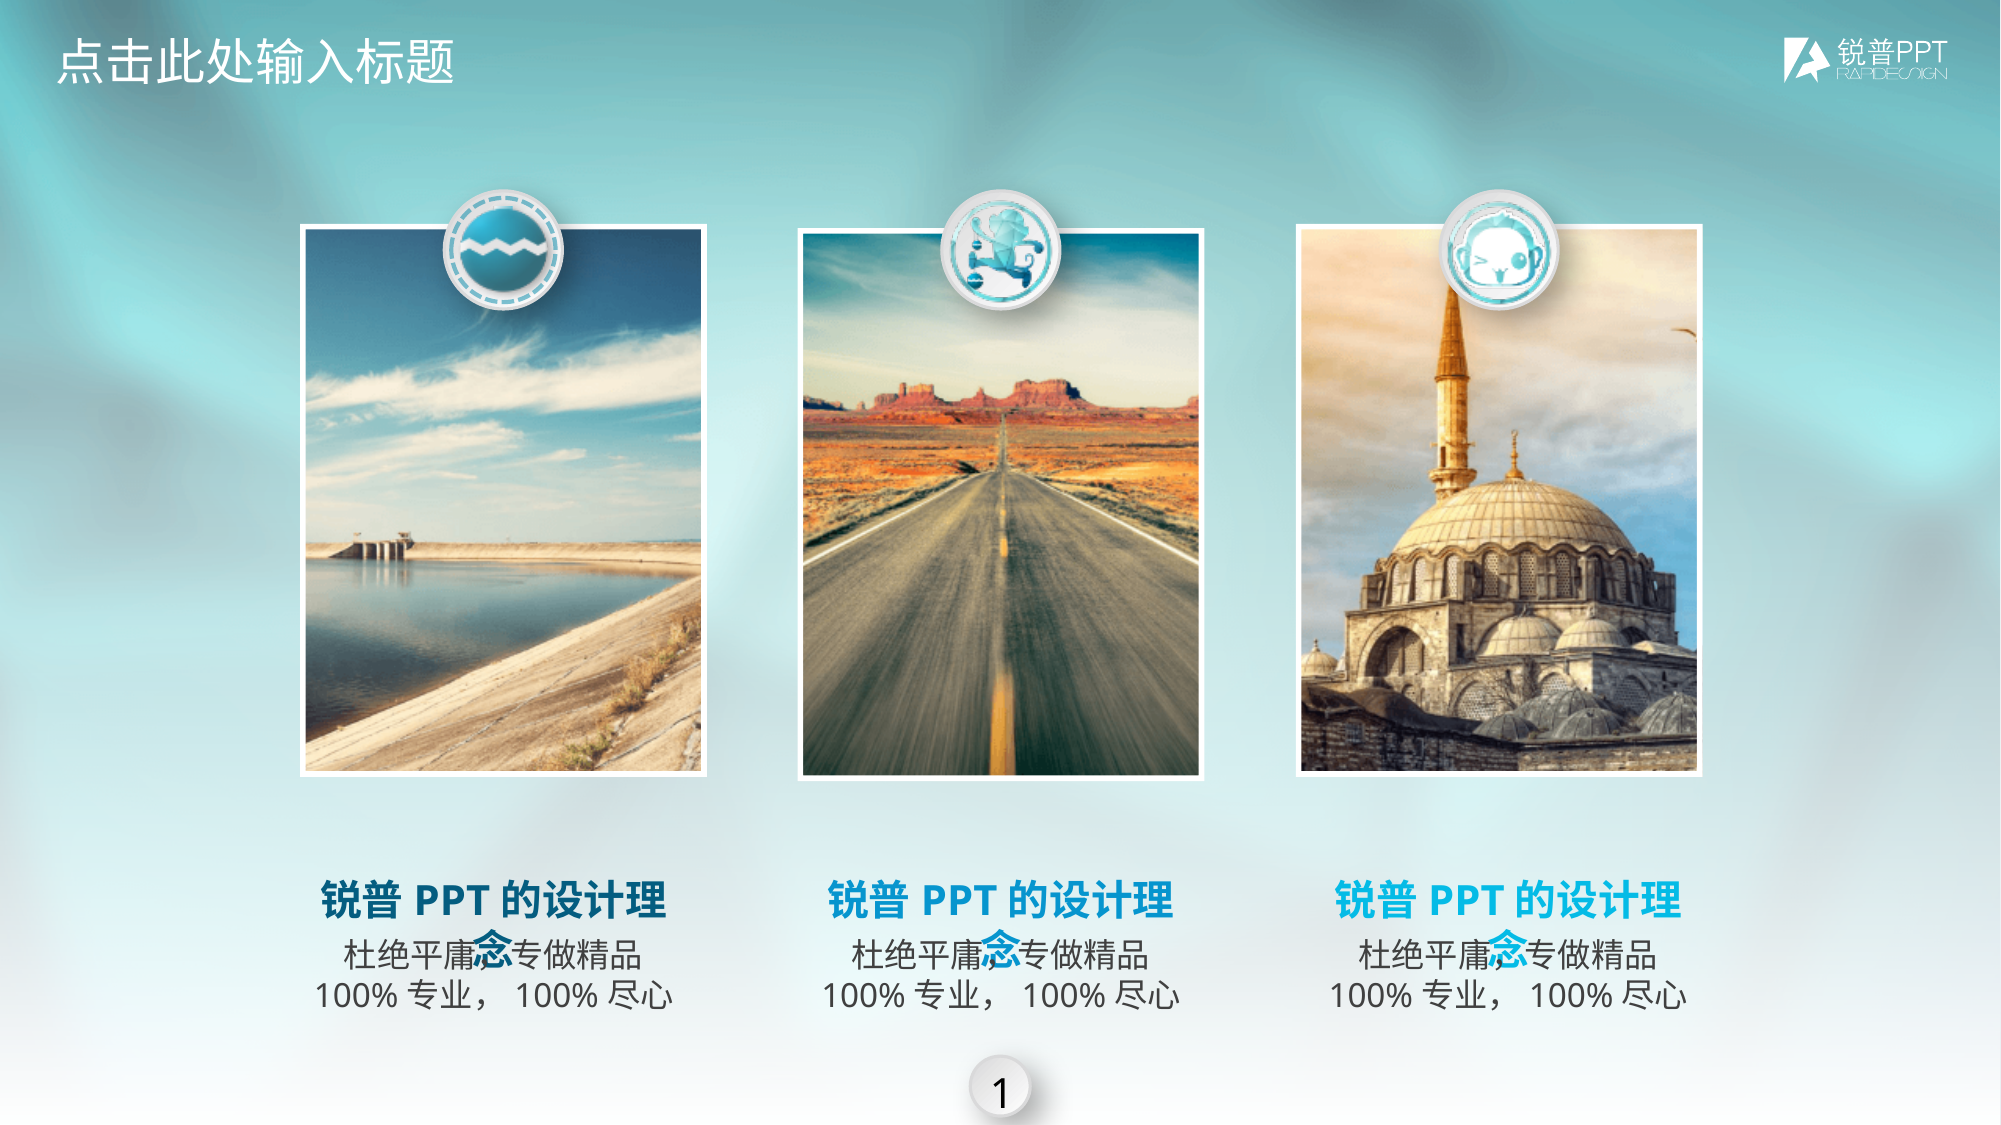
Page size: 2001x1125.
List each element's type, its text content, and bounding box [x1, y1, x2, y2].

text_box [300, 223, 707, 777]
text_box 杜绝平庸，专做精品 100%专业，100%尽心 [281, 926, 707, 1022]
text_box 锐普PPT的设计理念 [1306, 866, 1710, 926]
text_box [0, 0, 2000, 1125]
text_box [1295, 223, 1703, 777]
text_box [1784, 37, 1948, 83]
text_box 杜绝平庸，专做精品 100%专业，100%尽心 [788, 926, 1214, 1022]
text_box 点击此处输入标题 [40, 23, 471, 99]
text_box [1440, 190, 1559, 309]
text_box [970, 1056, 1031, 1125]
text_box 锐普PPT的设计理念 [799, 866, 1203, 926]
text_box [444, 190, 563, 309]
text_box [797, 228, 1205, 781]
text_box 锐普PPT的设计理念 [292, 866, 696, 926]
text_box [941, 190, 1060, 309]
text_box 杜绝平庸，专做精品 100%专业，100%尽心 [1295, 926, 1721, 1022]
